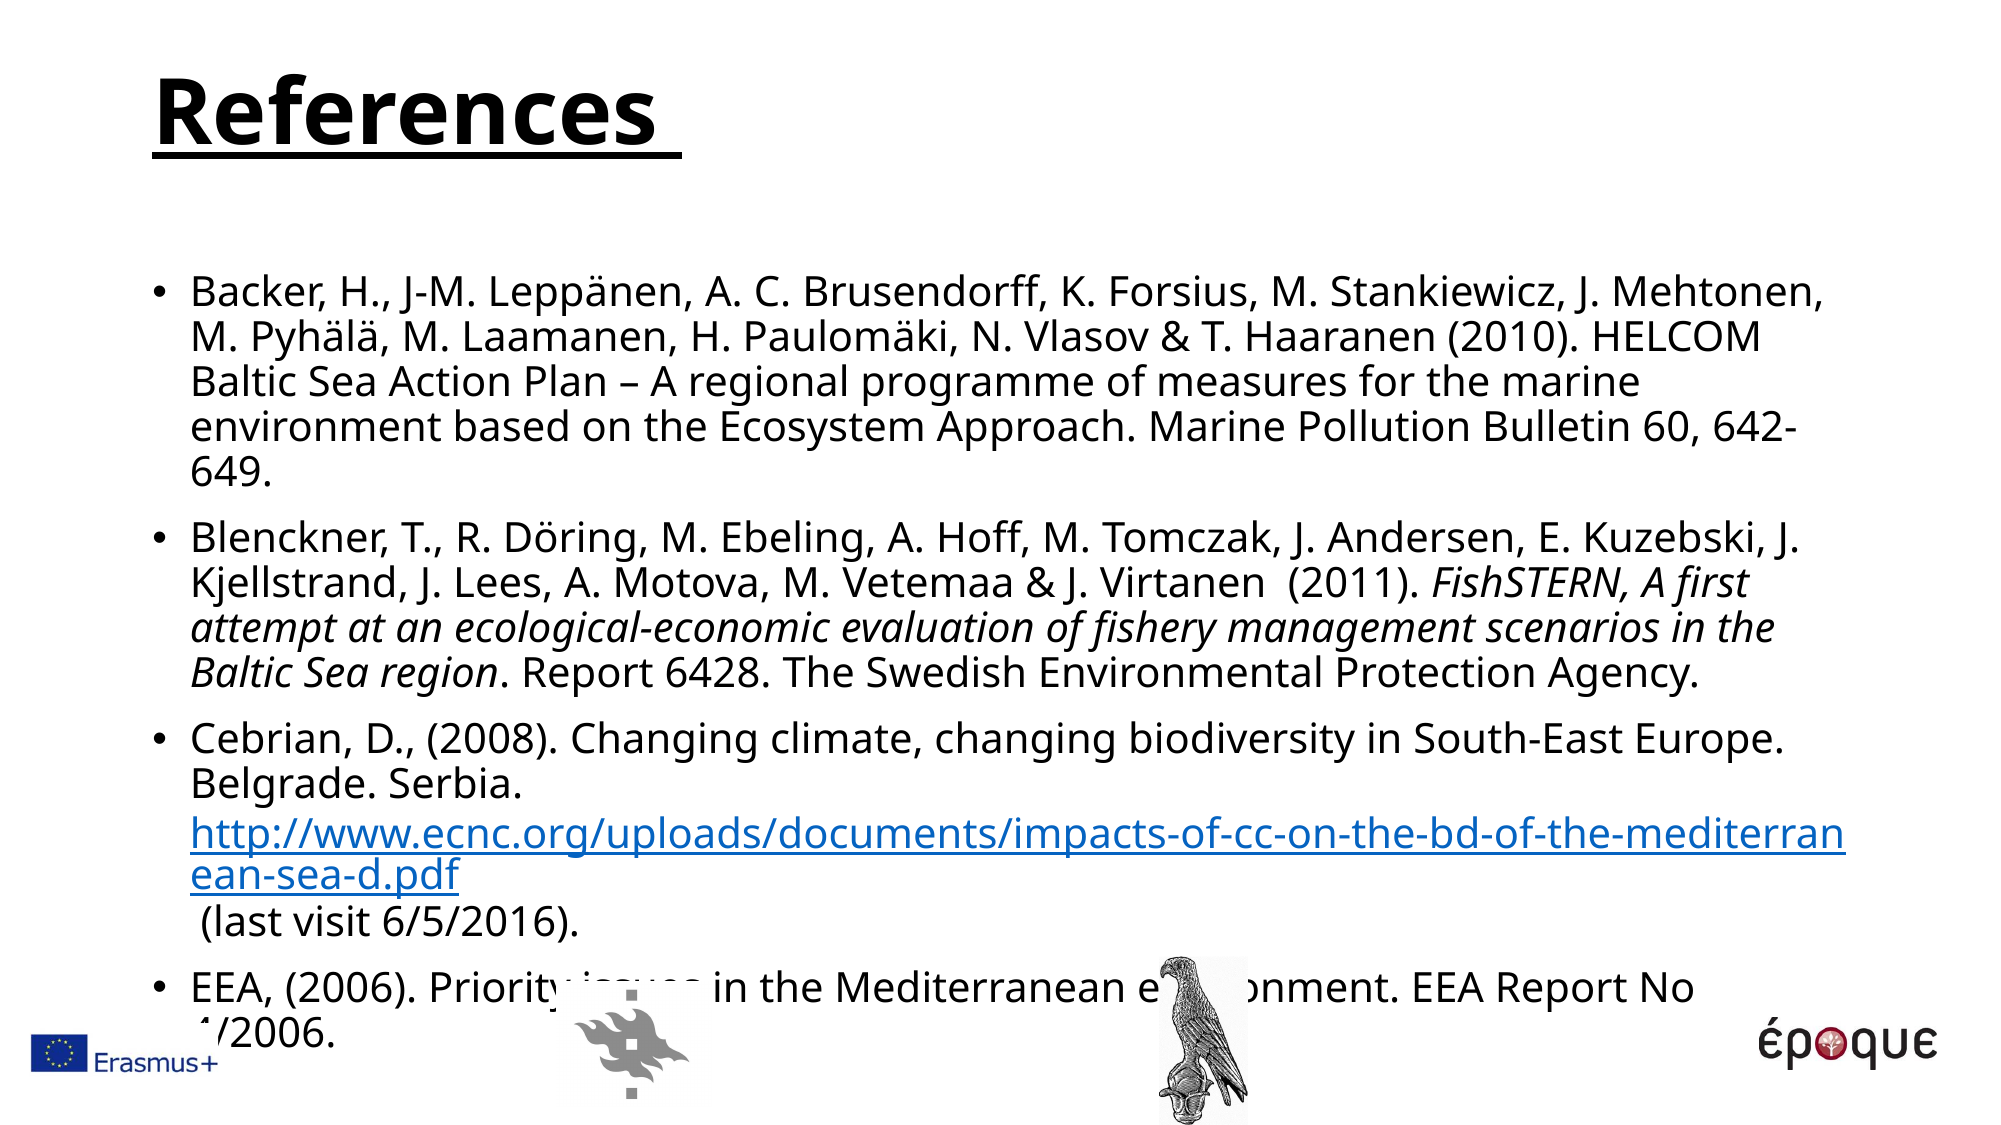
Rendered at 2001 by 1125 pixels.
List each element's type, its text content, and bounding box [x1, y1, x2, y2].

picture [1759, 1017, 1937, 1070]
picture [556, 981, 712, 1107]
list Backer, H., J-M. Leppänen, A. C. Brusendorff, K. Forsius, M. Stankiewicz, J. Mehtonen, M. Pyhälä, M. Laamanen, H. Paulomäki, N. Vlasov & T. Haaranen (2010). HELCOM Baltic Sea Action Plan – A regional programme of measures for the marine environment based on the Ecosystem Approach. Marine Pollution Bulletin 60, 642-649. Blenckner, T., R. Döring, M. Ebeling, A. Hoff, M. Tomczak, J. Andersen, E. Kuzebski, J. Kjellstrand, J. Lees, A. Motova, M. Vetemaa & J. Virtanen (2011). FishSTERN, A first attempt at an ecological-economic evaluation of fishery management scenarios in the Baltic Sea region. Report 6428. The Swedish Environmental Protection Agency. Cebrian, D., (2008). Changing climate, changing biodiversity in South-East Europe. Belgrade. Serbia. http://www.ecnc.org/uploads/documents/impacts-of-cc-on-the-bd-of-the-mediterranean-sea-d.pdf (last visit 6/5/2016). EEA, (2006). Priority issues in the Mediterranean environment. EEA Report No 4/2006. [137, 263, 1863, 1057]
title References [137, 28, 1863, 203]
picture [29, 1023, 219, 1083]
picture [1158, 956, 1248, 1125]
